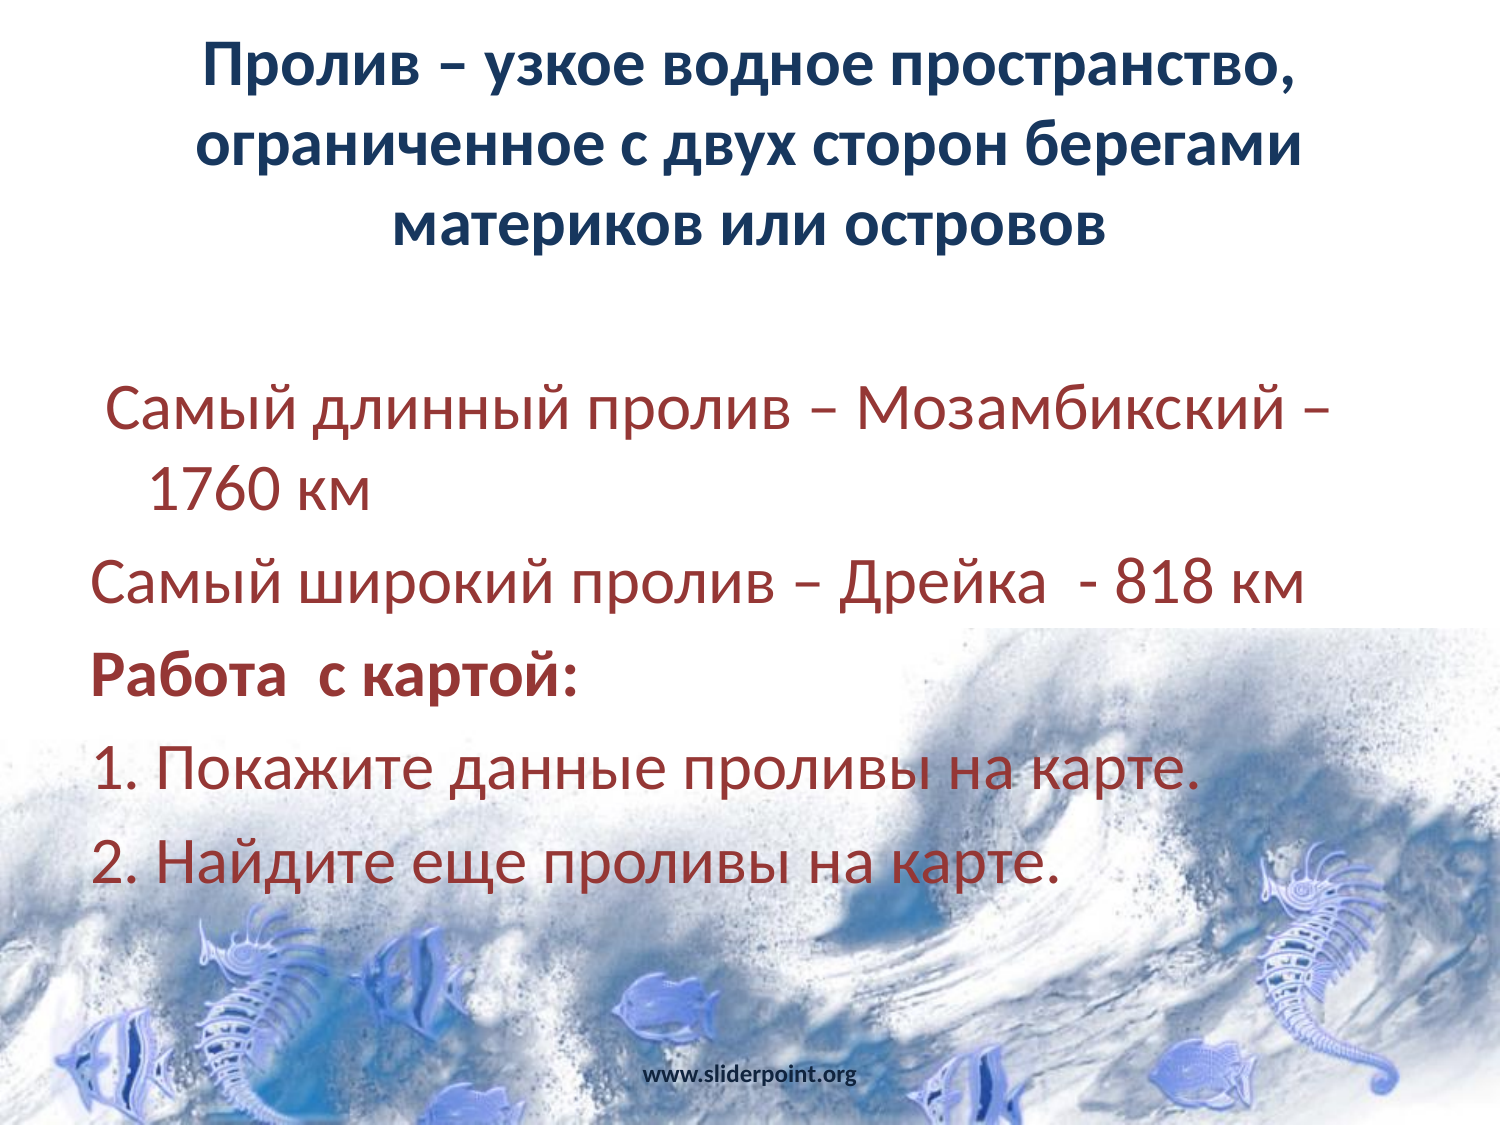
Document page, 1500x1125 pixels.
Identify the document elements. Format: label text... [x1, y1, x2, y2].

list Самый длинный пролив – Мозамбикский – 1760 км Самый широкий пролив – Дрейка - 818 км Работа с картой: 1. Покажите данные проливы на карте. 2. Найдите еще проливы на карте. [74, 262, 1426, 1006]
title Пролив – узкое водное пространство, ограниченное с двух сторон берегами материков или островов [75, 45, 1425, 233]
footer www.sliderpoint.org [512, 1042, 988, 1103]
picture [0, 628, 1500, 1125]
